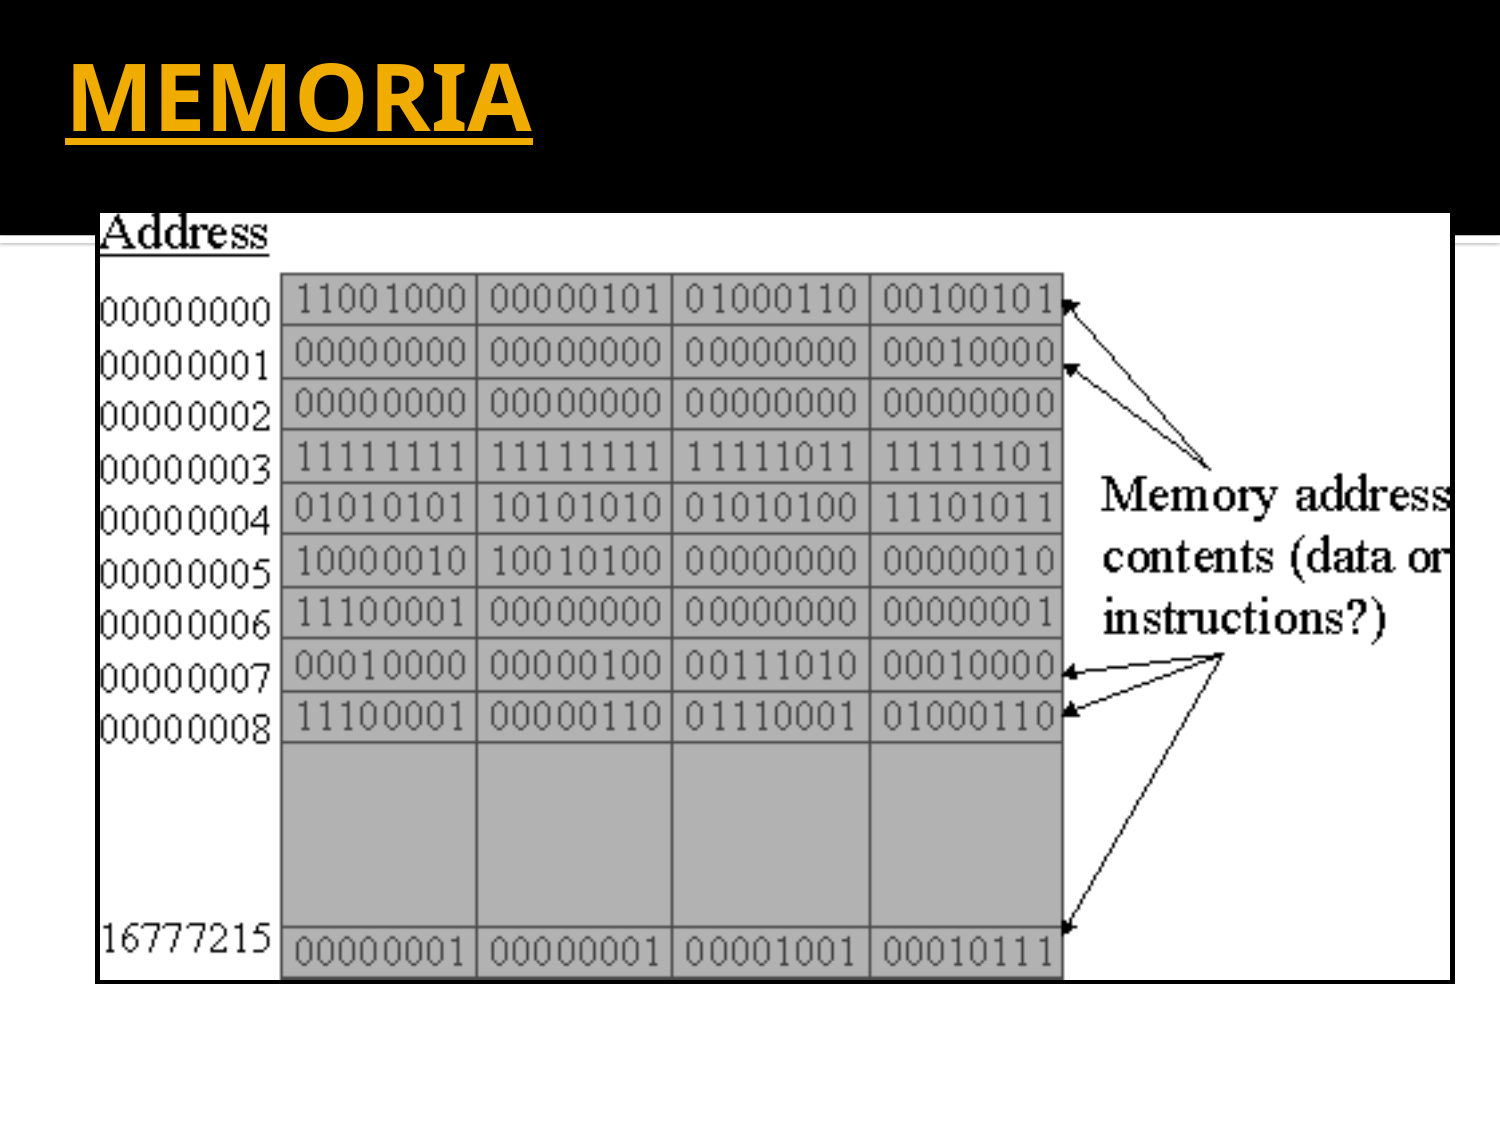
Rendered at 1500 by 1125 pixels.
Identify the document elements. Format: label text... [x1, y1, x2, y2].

title MEMORIA [50, 24, 1388, 163]
list [37, 174, 1463, 1075]
picture [99, 212, 1450, 980]
